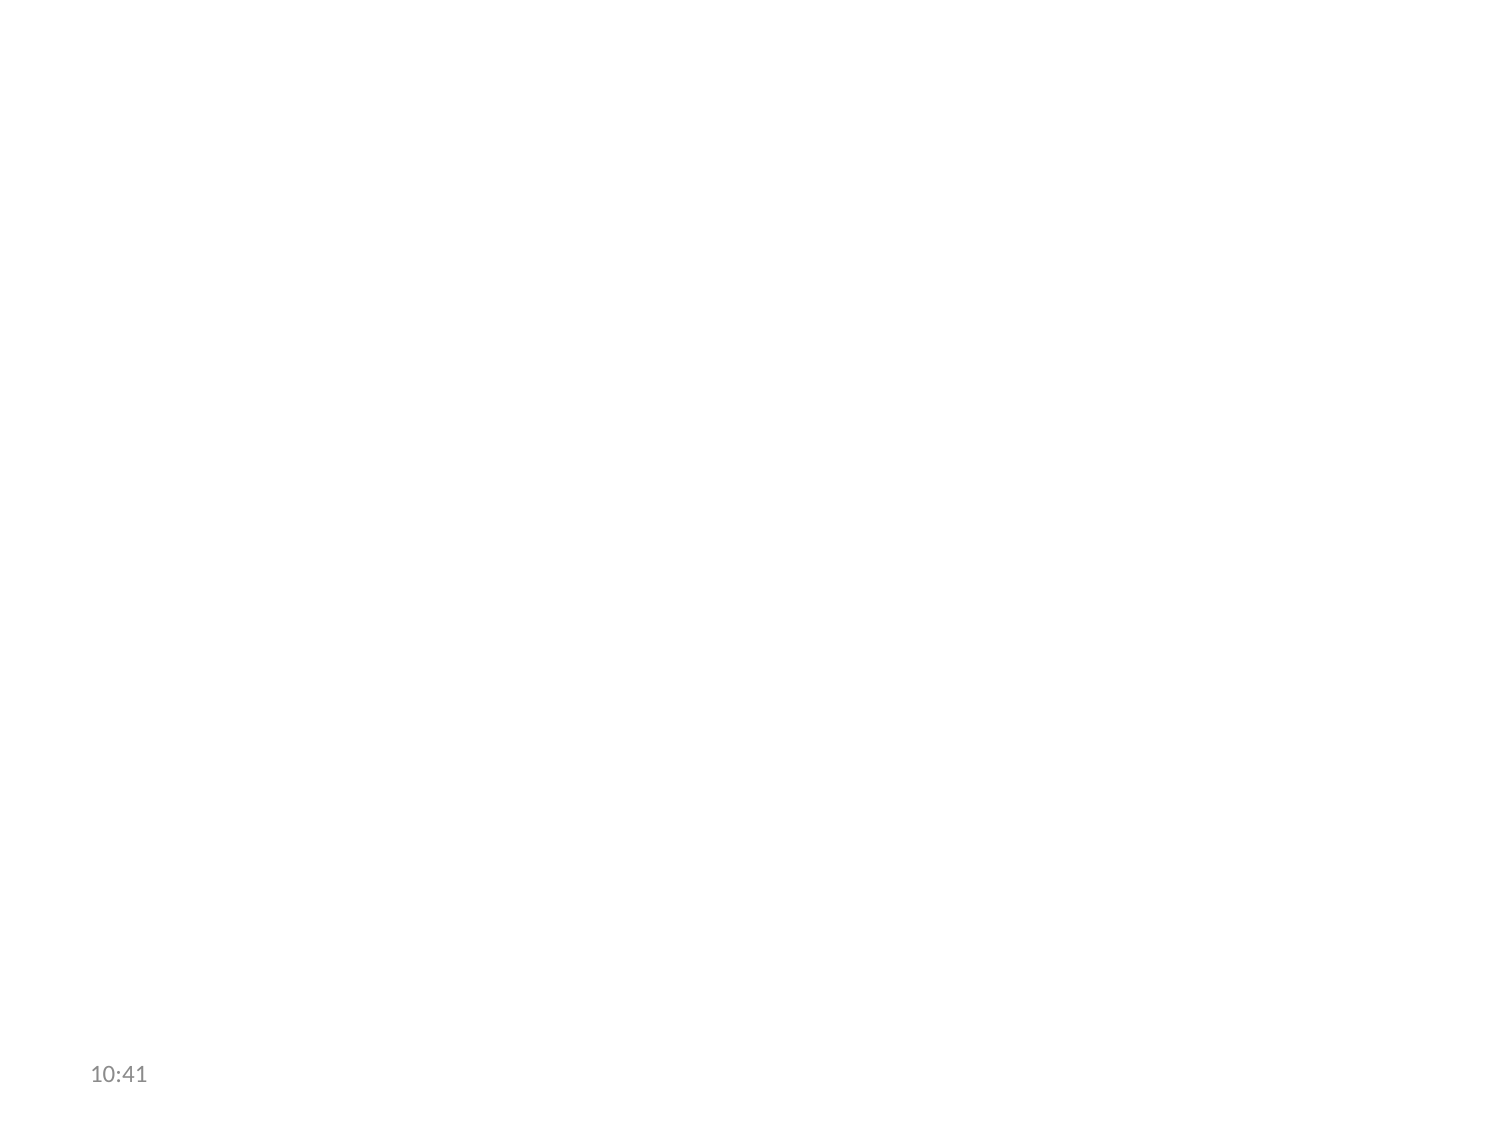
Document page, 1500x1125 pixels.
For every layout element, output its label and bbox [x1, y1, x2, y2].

slide_number [75, 1042, 425, 1103]
